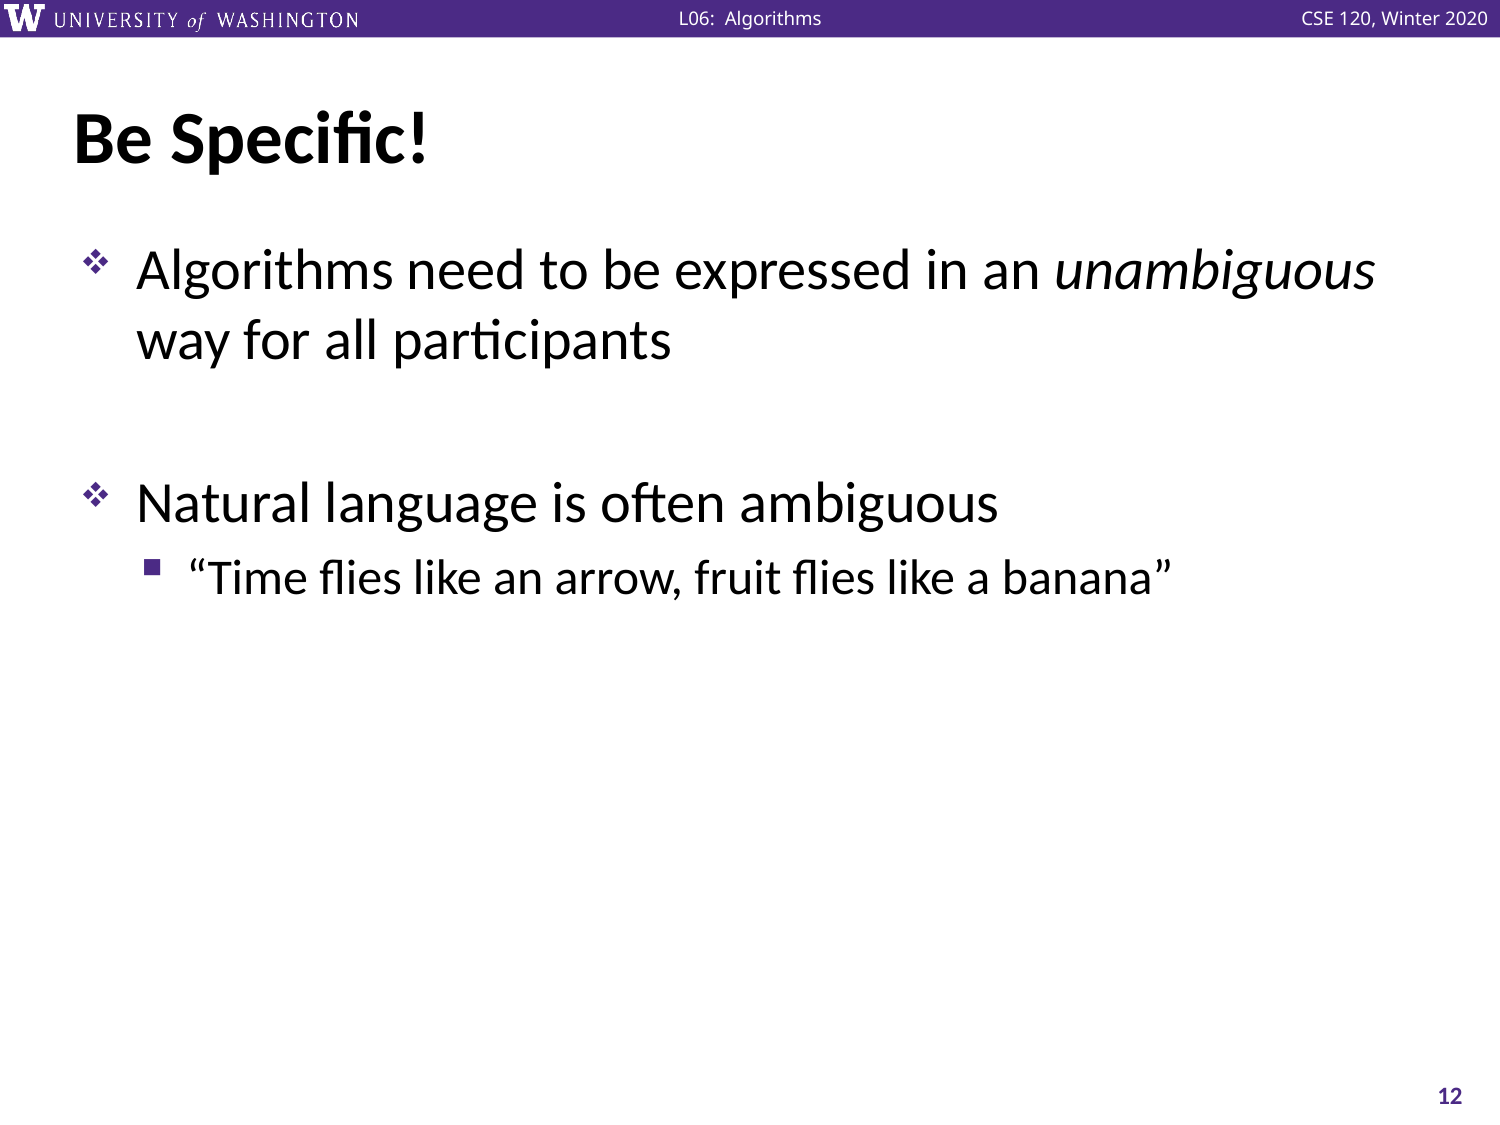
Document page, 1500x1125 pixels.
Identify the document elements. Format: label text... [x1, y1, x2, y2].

slide_number 12 [1400, 1065, 1500, 1125]
picture [4, 4, 358, 32]
list Algorithms need to be expressed in an unambiguous way for all participants Natural language is often ambiguous “Time flies like an arrow, fruit flies like a banana” [64, 223, 1438, 1040]
title Be Specific! [58, 71, 1438, 197]
